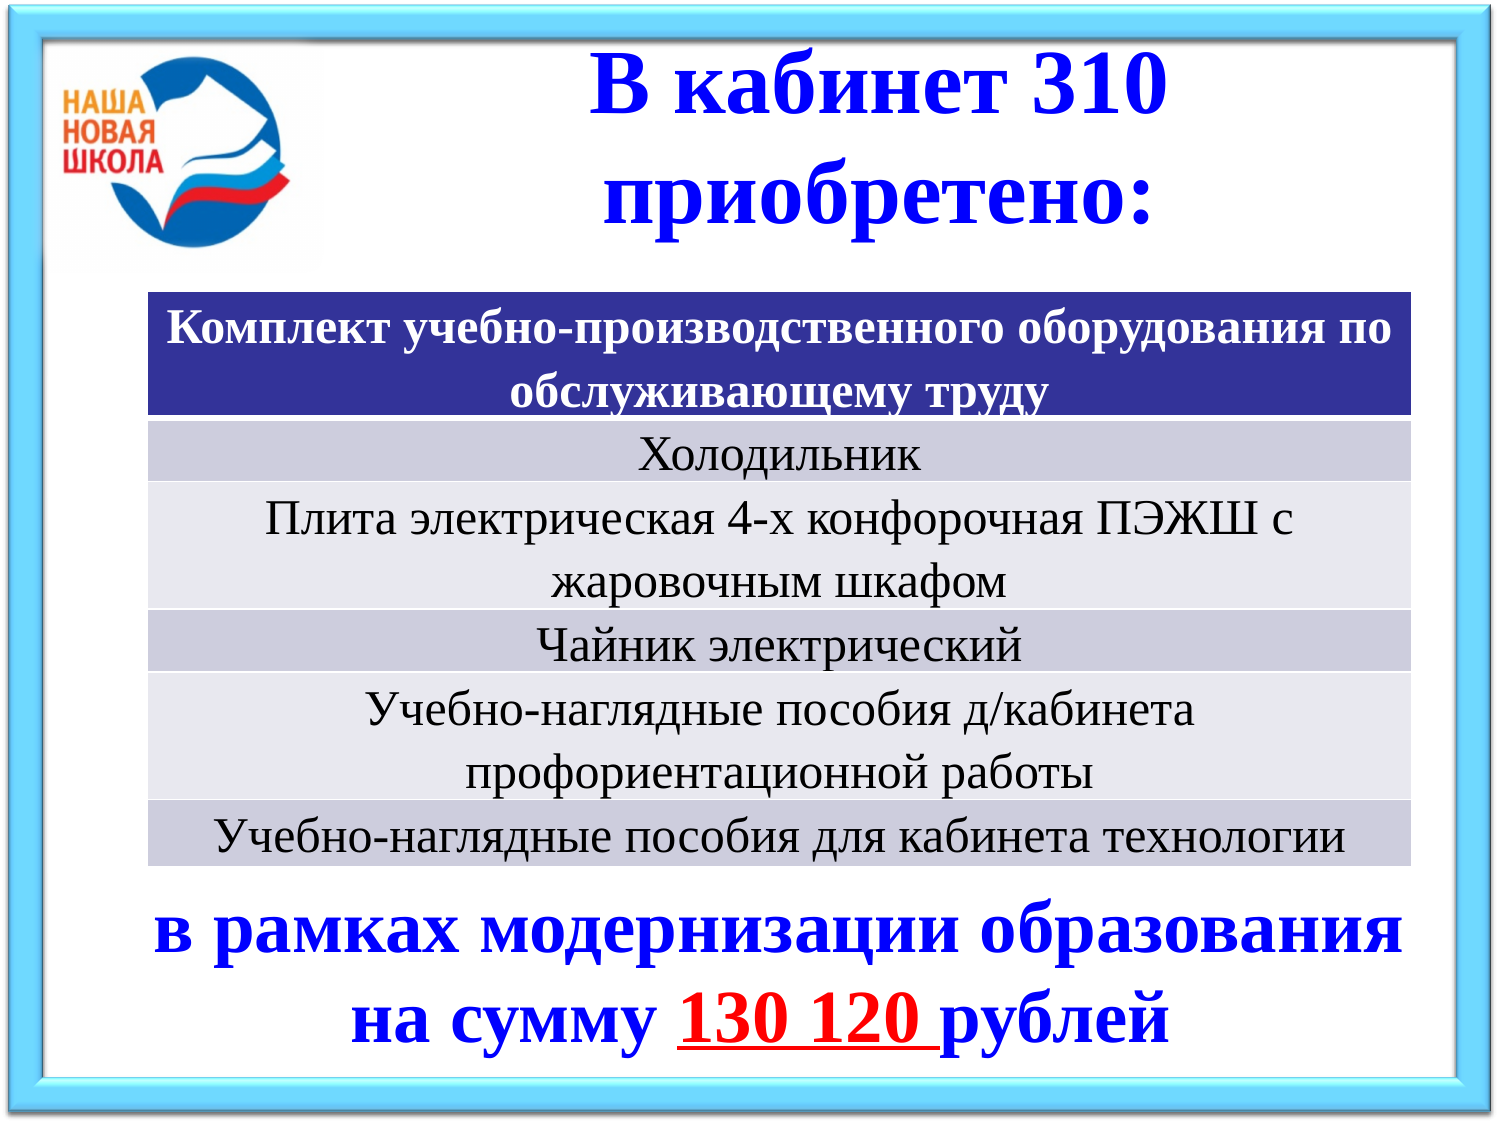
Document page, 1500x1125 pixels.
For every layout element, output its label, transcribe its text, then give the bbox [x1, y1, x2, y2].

table_cell Учебно-наглядные пособия для кабинета технологии [148, 800, 1411, 866]
table_cell Холодильник [148, 421, 1411, 481]
table_cell Чайник электрический [148, 610, 1411, 671]
table_cell Плита электрическая 4-х конфорочная ПЭЖШ с жаровочным шкафом [148, 482, 1411, 608]
title В кабинет 310 приобретено: [324, 0, 1435, 154]
table_header Комплект учебно-производственного оборудования по обслуживающему труду [148, 292, 1411, 415]
picture [29, 30, 326, 275]
subtitle в рамках модернизации образования на сумму 130 120 рублей [111, 869, 1448, 1087]
table_cell Учебно-наглядные пособия д/кабинета профориентационной работы [148, 673, 1411, 799]
